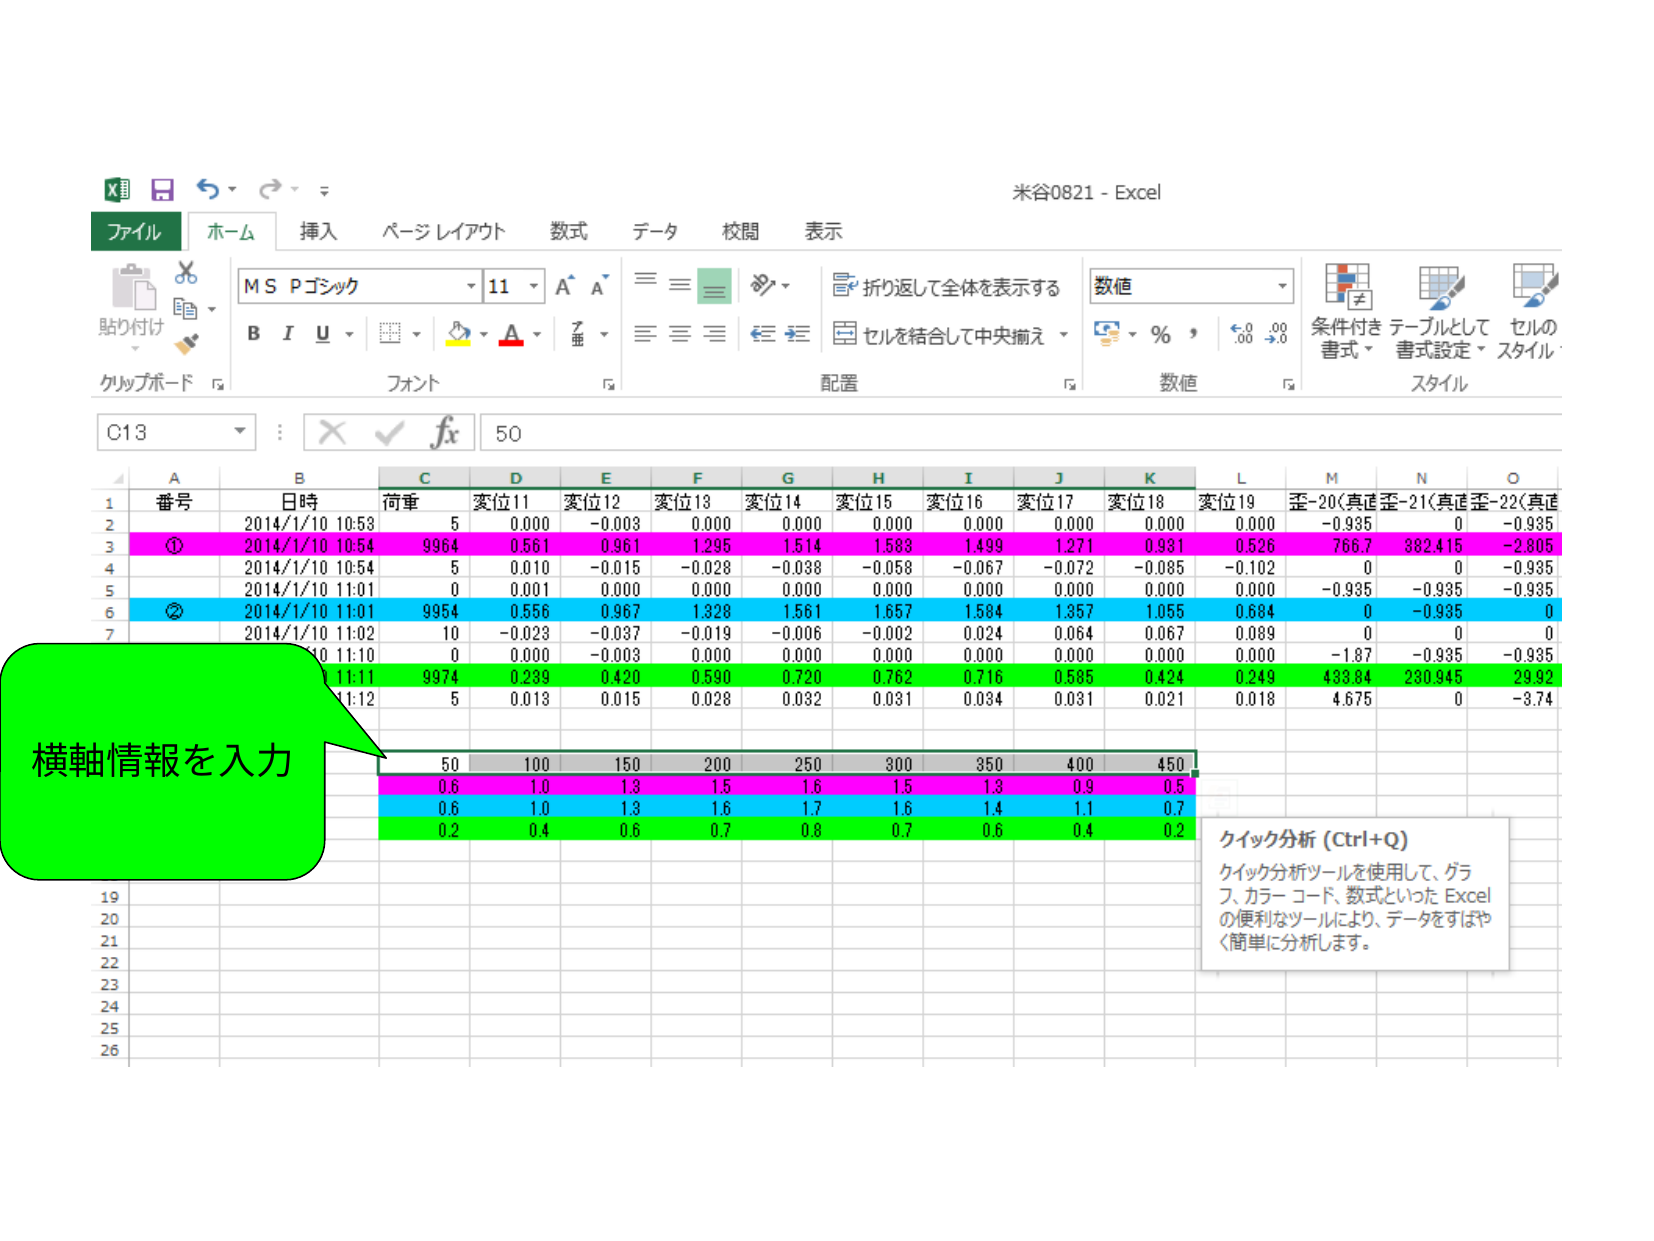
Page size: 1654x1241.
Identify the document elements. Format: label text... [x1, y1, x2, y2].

text_box 横軸情報を入力 [0, 643, 86, 880]
picture [91, 172, 1563, 1068]
